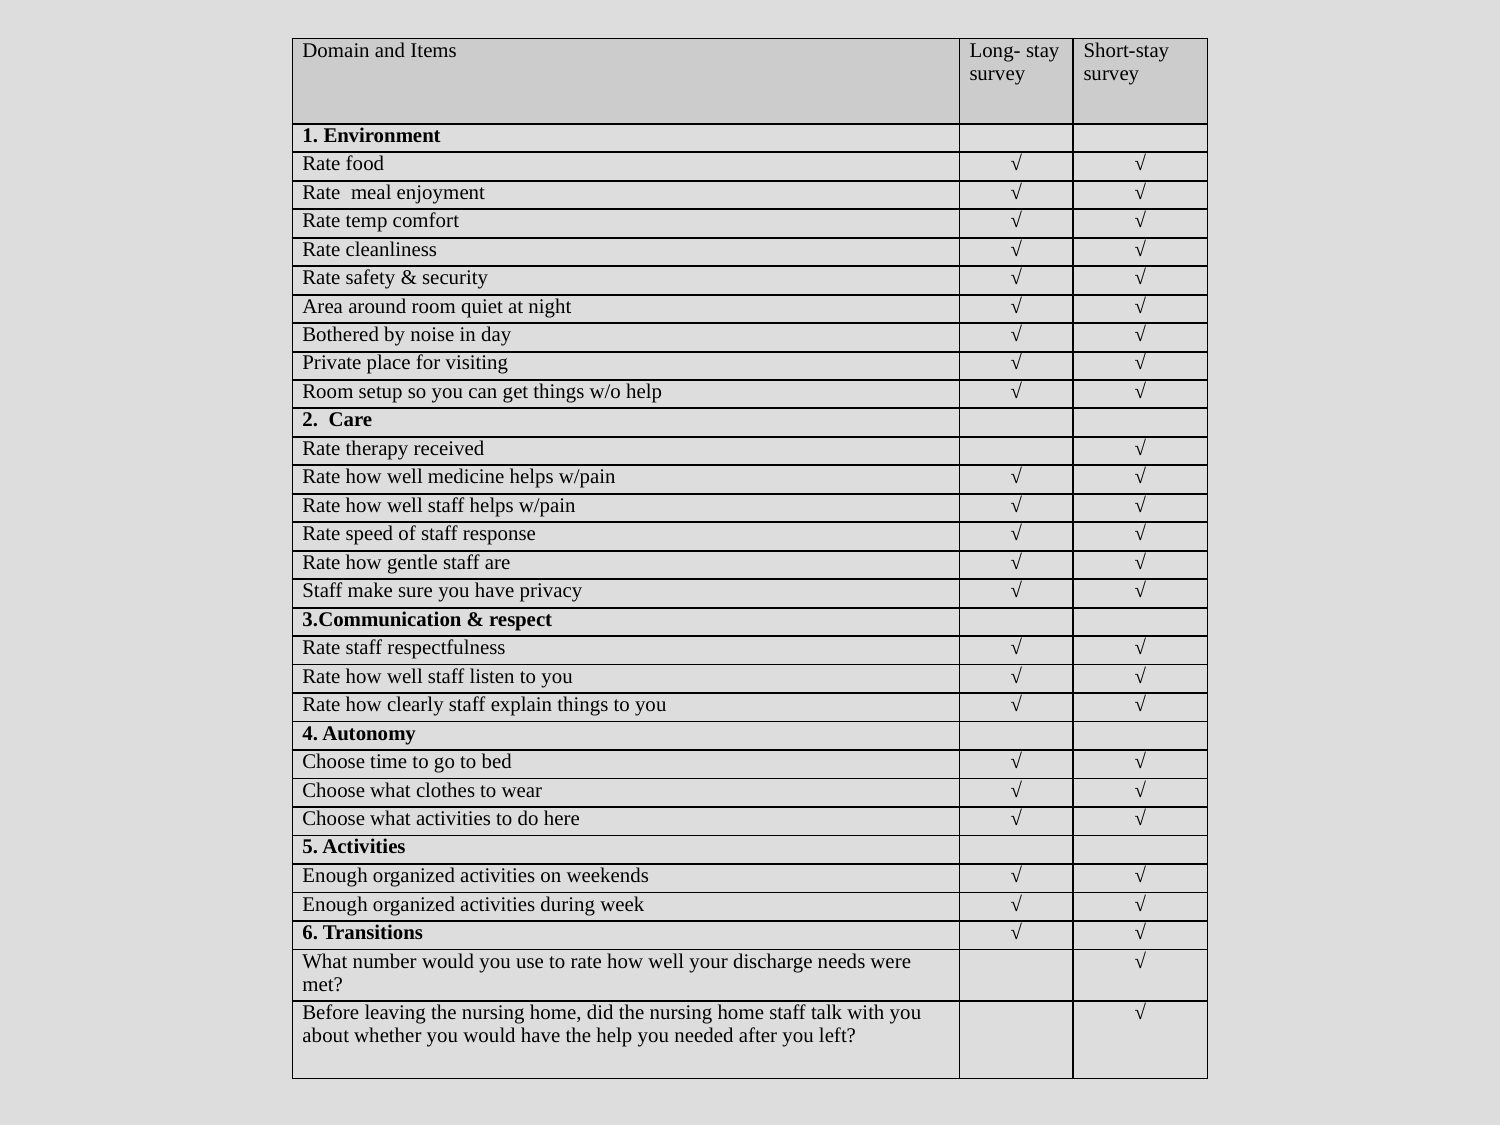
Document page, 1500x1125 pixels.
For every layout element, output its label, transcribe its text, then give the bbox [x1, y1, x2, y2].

table_cell √ [960, 893, 1072, 920]
table_cell Rate therapy received [293, 438, 959, 464]
table_cell Rate how well medicine helps w/pain [293, 466, 959, 493]
table_cell [1074, 125, 1207, 151]
table_cell 6. Transitions [293, 922, 959, 949]
table_cell Choose what activities to do here [293, 808, 959, 835]
table_cell Private place for visiting [293, 353, 959, 379]
table_cell √ [1074, 523, 1207, 550]
table_cell √ [1074, 381, 1207, 407]
table_cell Choose time to go to bed [293, 751, 959, 778]
table_cell 3.Communication & respect [293, 609, 959, 635]
table_cell 4. Autonomy [293, 722, 959, 749]
table_cell √ [1074, 210, 1207, 237]
table_cell [960, 722, 1072, 749]
table_cell Rate staff respectfulness [293, 637, 959, 664]
table_cell Before leaving the nursing home, did the nursing home staff talk with you about whether you would have the help you needed after you left? [293, 1002, 959, 1078]
table_cell √ [960, 296, 1072, 322]
table_cell [960, 836, 1072, 863]
table_cell Rate how gentle staff are [293, 552, 959, 578]
table_cell √ [960, 523, 1072, 550]
table_cell √ [1074, 552, 1207, 578]
table_cell [960, 409, 1072, 436]
table_cell [960, 1002, 1072, 1078]
table_cell √ [960, 694, 1072, 721]
table_cell √ [1074, 438, 1207, 464]
table_cell √ [1074, 267, 1207, 294]
table_cell √ [960, 182, 1072, 208]
table_cell Rate speed of staff response [293, 523, 959, 550]
table_cell √ [960, 324, 1072, 351]
table_header Short-stay survey [1074, 39, 1207, 123]
table_cell 5. Activities [293, 836, 959, 863]
table_cell √ [960, 779, 1072, 806]
table_cell √ [1074, 239, 1207, 265]
table_cell Rate how well staff listen to you [293, 665, 959, 692]
table_cell √ [1074, 324, 1207, 351]
table_cell Rate temp comfort [293, 210, 959, 237]
table_cell √ [1074, 893, 1207, 920]
table_cell √ [960, 580, 1072, 607]
table_cell √ [960, 267, 1072, 294]
table_cell [1074, 722, 1207, 749]
table_cell √ [1074, 637, 1207, 664]
table_cell √ [960, 665, 1072, 692]
table_cell √ [960, 637, 1072, 664]
table_cell √ [1074, 808, 1207, 835]
table_cell √ [960, 922, 1072, 949]
table_cell √ [1074, 353, 1207, 379]
table_cell √ [1074, 153, 1207, 180]
table_cell √ [1074, 296, 1207, 322]
table_cell Staff make sure you have privacy [293, 580, 959, 607]
table_cell √ [1074, 580, 1207, 607]
table_cell √ [1074, 466, 1207, 493]
table_cell √ [960, 381, 1072, 407]
table_cell [1074, 609, 1207, 635]
table_cell √ [960, 153, 1072, 180]
table_cell √ [1074, 779, 1207, 806]
table_cell Enough organized activities during week [293, 893, 959, 920]
table_cell √ [960, 466, 1072, 493]
table_cell √ [1074, 950, 1207, 1000]
table_cell √ [960, 865, 1072, 892]
table_cell √ [1074, 694, 1207, 721]
table_cell Rate how well staff helps w/pain [293, 495, 959, 521]
table_cell √ [960, 495, 1072, 521]
table_cell Rate food [293, 153, 959, 180]
table_cell √ [960, 552, 1072, 578]
table_cell What number would you use to rate how well your discharge needs were met? [293, 950, 959, 1000]
table_cell Bothered by noise in day [293, 324, 959, 351]
table_cell Rate meal enjoyment [293, 182, 959, 208]
table_cell [960, 609, 1072, 635]
table_cell √ [960, 353, 1072, 379]
table_cell Choose what clothes to wear [293, 779, 959, 806]
table_cell Rate how clearly staff explain things to you [293, 694, 959, 721]
table_cell [960, 125, 1072, 151]
table_cell √ [1074, 751, 1207, 778]
table_cell √ [1074, 865, 1207, 892]
table_cell 1. Environment [293, 125, 959, 151]
table_cell √ [1074, 922, 1207, 949]
table_cell Rate cleanliness [293, 239, 959, 265]
table_cell [1074, 409, 1207, 436]
table_header Long- stay survey [960, 39, 1072, 123]
table_cell √ [960, 751, 1072, 778]
table_cell [1074, 836, 1207, 863]
table_cell √ [960, 239, 1072, 265]
table_cell √ [960, 210, 1072, 237]
table_cell Rate safety & security [293, 267, 959, 294]
table_header Domain and Items [293, 39, 959, 123]
table_cell √ [960, 808, 1072, 835]
table_cell √ [1074, 1002, 1207, 1078]
table_cell √ [1074, 182, 1207, 208]
table_cell [960, 950, 1072, 1000]
table_cell Area around room quiet at night [293, 296, 959, 322]
table_cell Enough organized activities on weekends [293, 865, 959, 892]
table_cell [960, 438, 1072, 464]
table_cell 2. Care [293, 409, 959, 436]
table_cell √ [1074, 665, 1207, 692]
table_cell √ [1074, 495, 1207, 521]
table_cell Room setup so you can get things w/o help [293, 381, 959, 407]
